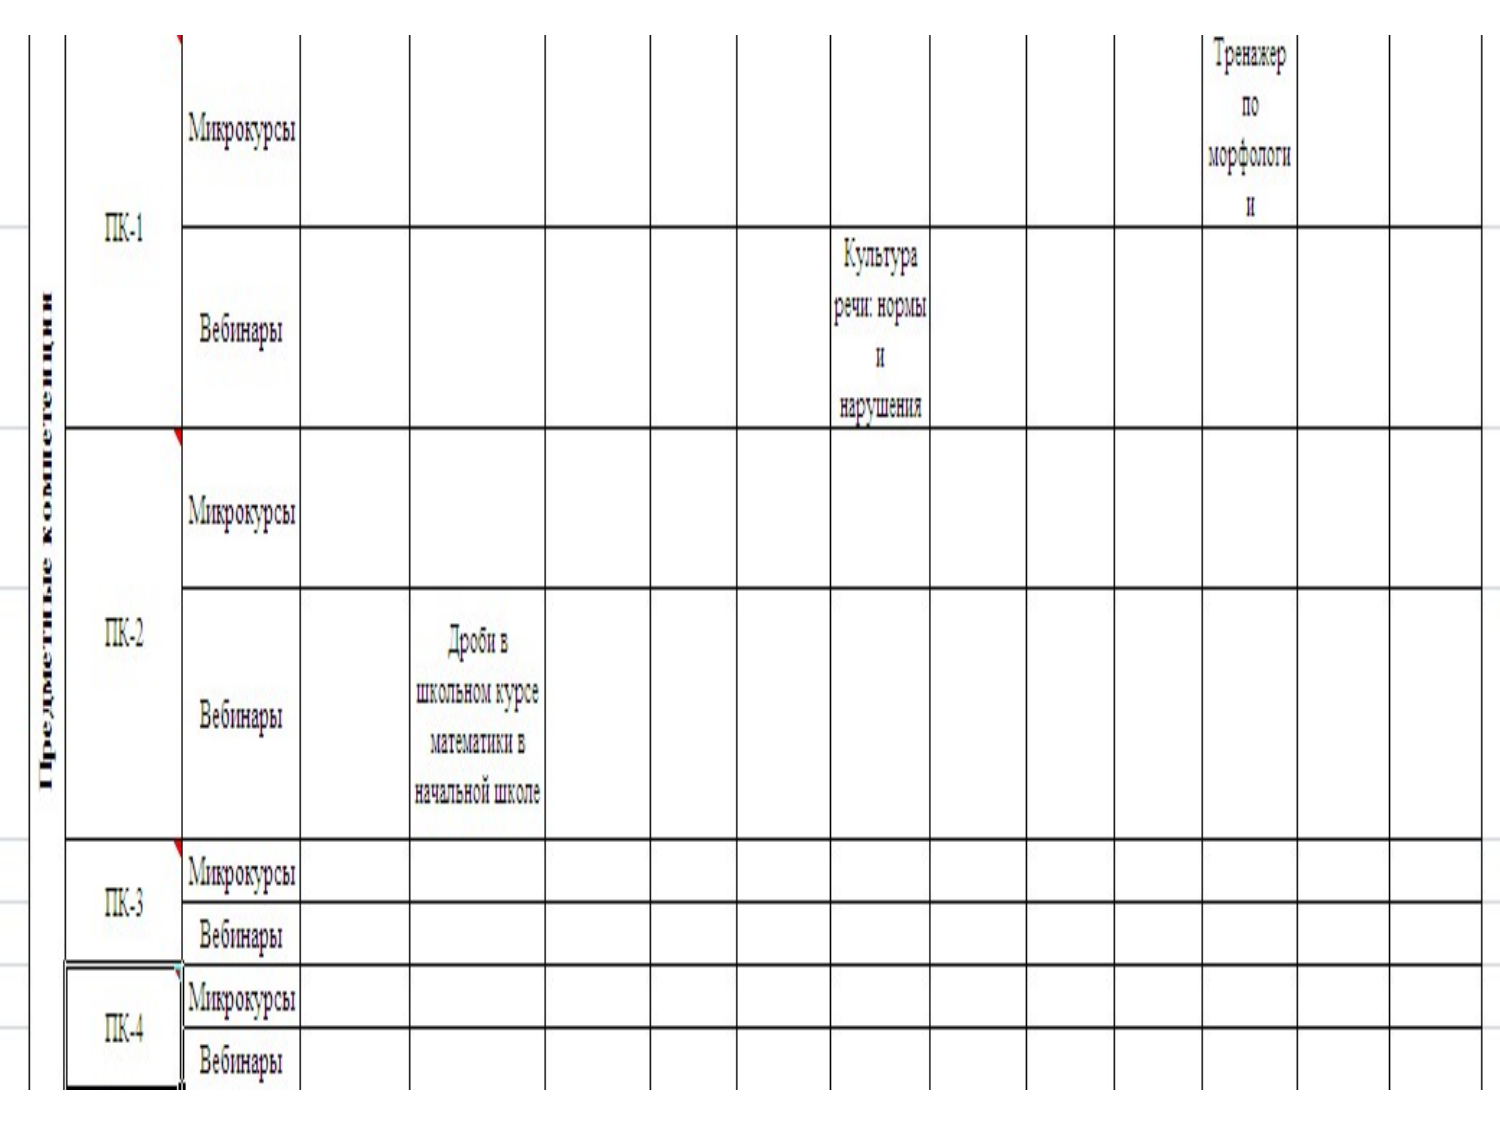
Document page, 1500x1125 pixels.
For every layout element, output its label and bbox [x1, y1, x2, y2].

list [0, 34, 1500, 1091]
